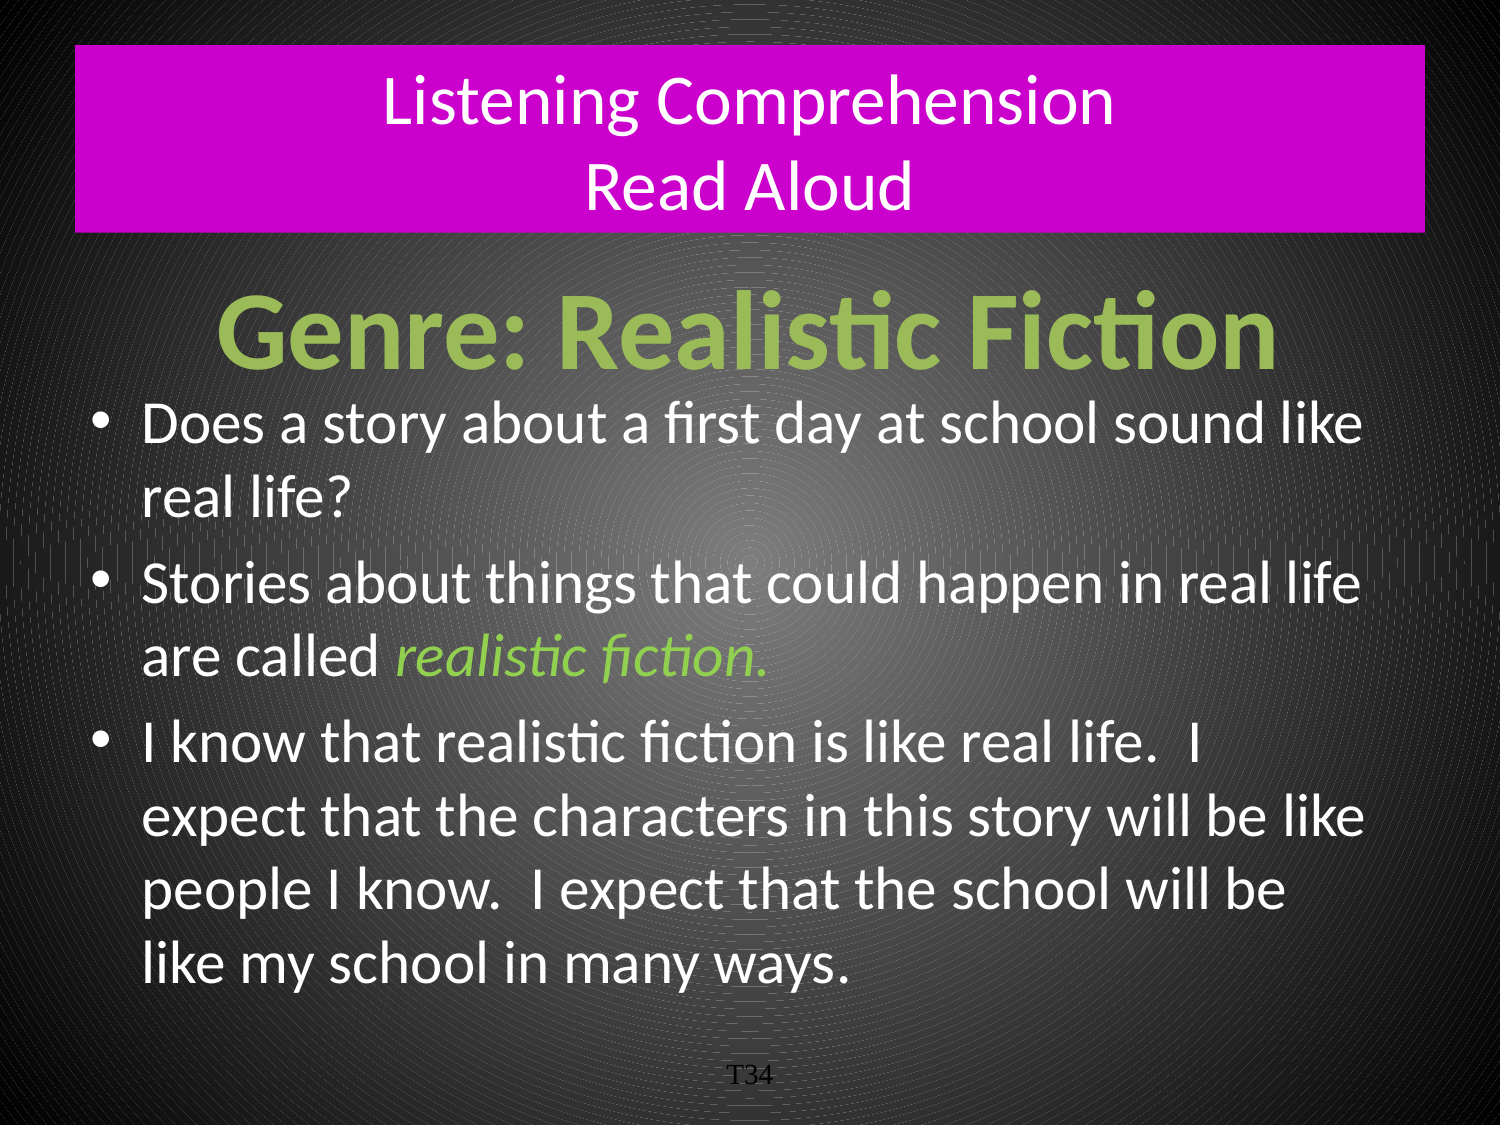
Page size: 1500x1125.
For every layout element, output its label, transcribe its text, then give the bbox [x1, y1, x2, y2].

footer T34 [512, 1042, 988, 1103]
text_box Genre: Realistic Fiction [201, 249, 1297, 400]
title Listening Comprehension Read Aloud [75, 45, 1425, 233]
list Does a story about a first day at school sound like real life? Stories about things that could happen in real life are called realistic fiction. I know that realistic fiction is like real life. I expect that the characters in this story will be like people I know. I expect that the school will be like my school in many ways. [75, 375, 1388, 1005]
